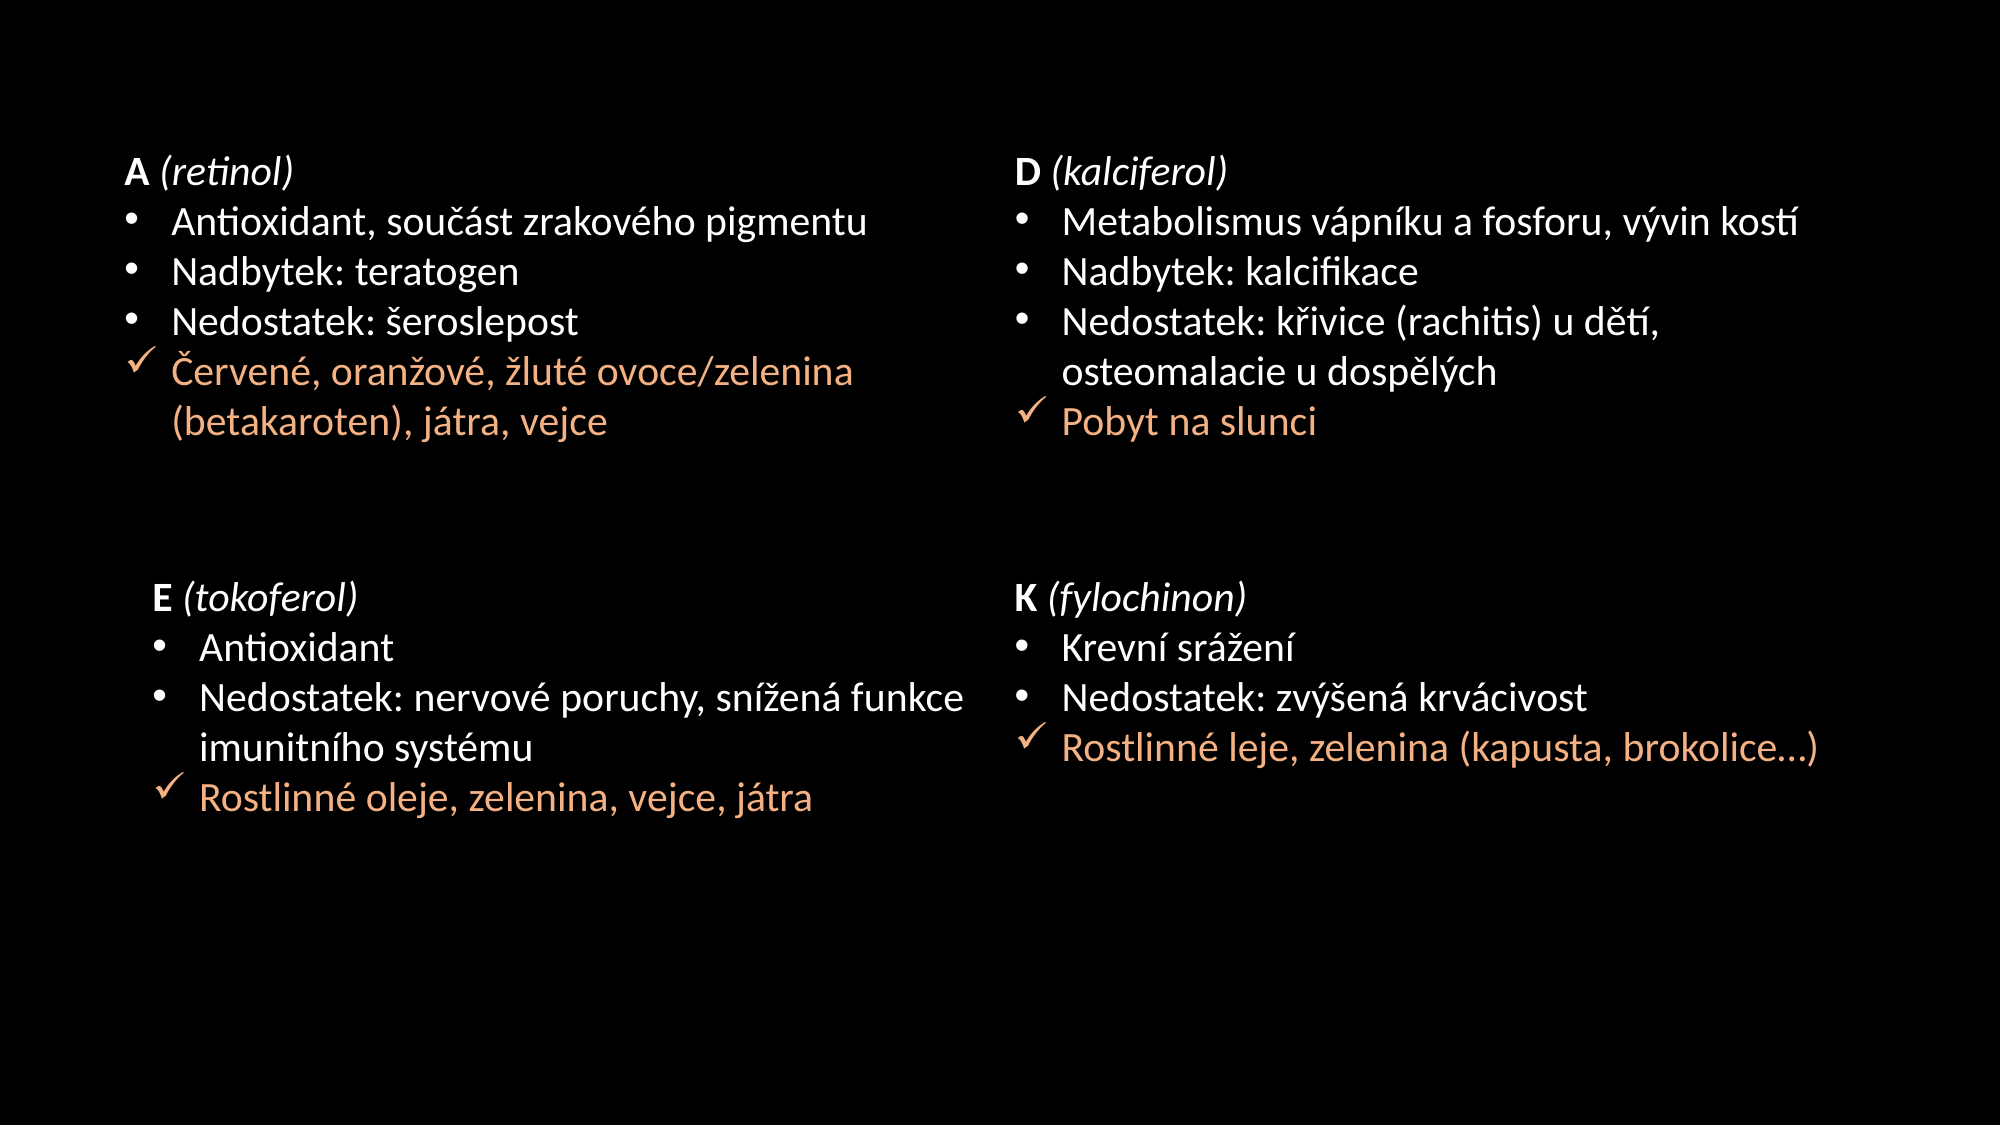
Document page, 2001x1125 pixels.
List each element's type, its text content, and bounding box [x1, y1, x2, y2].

text_box E (tokoferol) Antioxidant Nedostatek: nervové poruchy, snížená funkce imunitního systému Rostlinné oleje, zelenina, vejce, játra [137, 562, 993, 873]
text_box D (kalciferol) Metabolismus vápníku a fosforu, vývin kostí Nadbytek: kalcifikace Nedostatek: křivice (rachitis) u dětí, osteomalacie u dospělých Pobyt na slunci [1000, 136, 1863, 496]
text_box K (fylochinon) Krevní srážení Nedostatek: zvýšená krvácivost Rostlinné leje, zelenina (kapusta, brokolice…) [999, 562, 1891, 823]
text_box A (retinol) Antioxidant, součást zrakového pigmentu Nadbytek: teratogen Nedostatek: šeroslepost Červené, oranžové, žluté ovoce/zelenina (betakaroten), játra, vejce [109, 136, 1000, 496]
